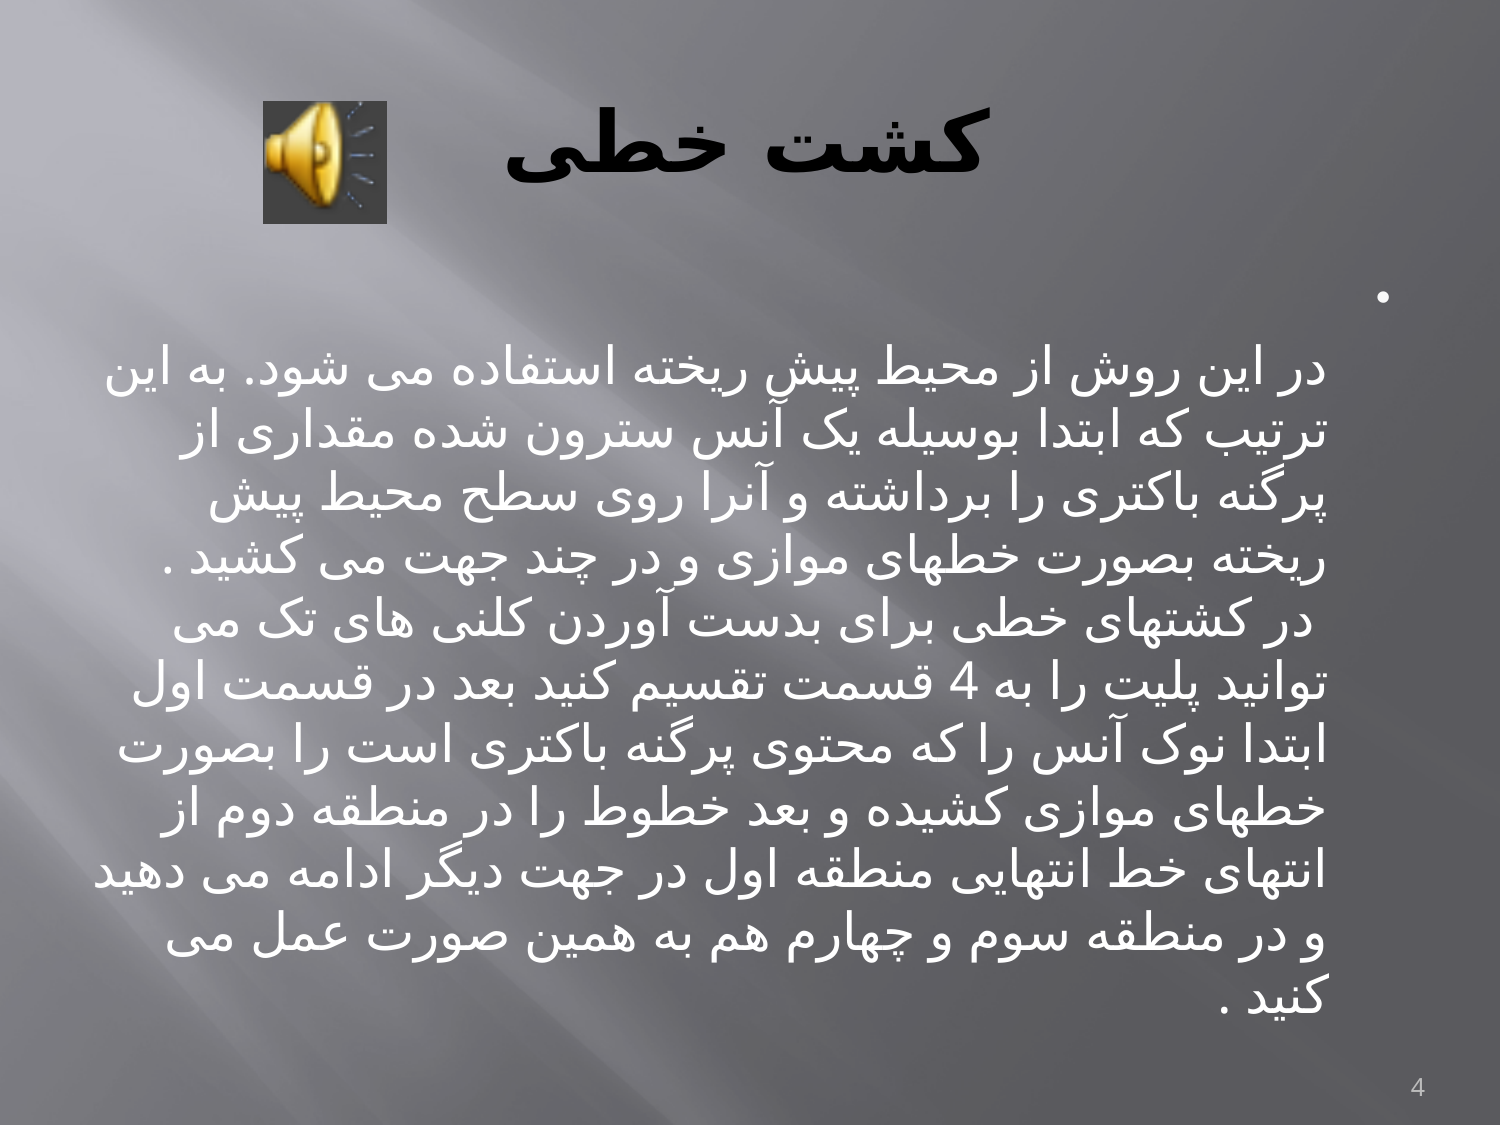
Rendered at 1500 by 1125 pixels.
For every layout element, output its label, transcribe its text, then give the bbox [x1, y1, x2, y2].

picture [262, 99, 388, 226]
slide_number 4 [1299, 1052, 1425, 1113]
title کشت خطی [75, 45, 1425, 233]
list در این روش از محیط پیش ریخته استفاده می شود. به این ترتیب که ابتدا بوسیله یک آنس سترون شده مقداری از پرگنه باکتری را برداشته و آنرا روی سطح محیط پیش ریخته بصورت خطهای موازی و در چند جهت می کشید . در کشتهای خطی برای بدست آوردن کلنی های تک می توانید پلیت را به 4 قسمت تقسیم کنید بعد در قسمت اول ابتدا نوک آنس را که محتوی پرگنه باکتری است را بصورت خطهای موازی کشیده و بعد خطوط را در منطقه دوم از انتهای خط انتهایی منطقه اول در جهت دیگر ادامه می دهید و در منطقه سوم و چهارم هم به همین صورت عمل می کنید . [75, 262, 1425, 1035]
